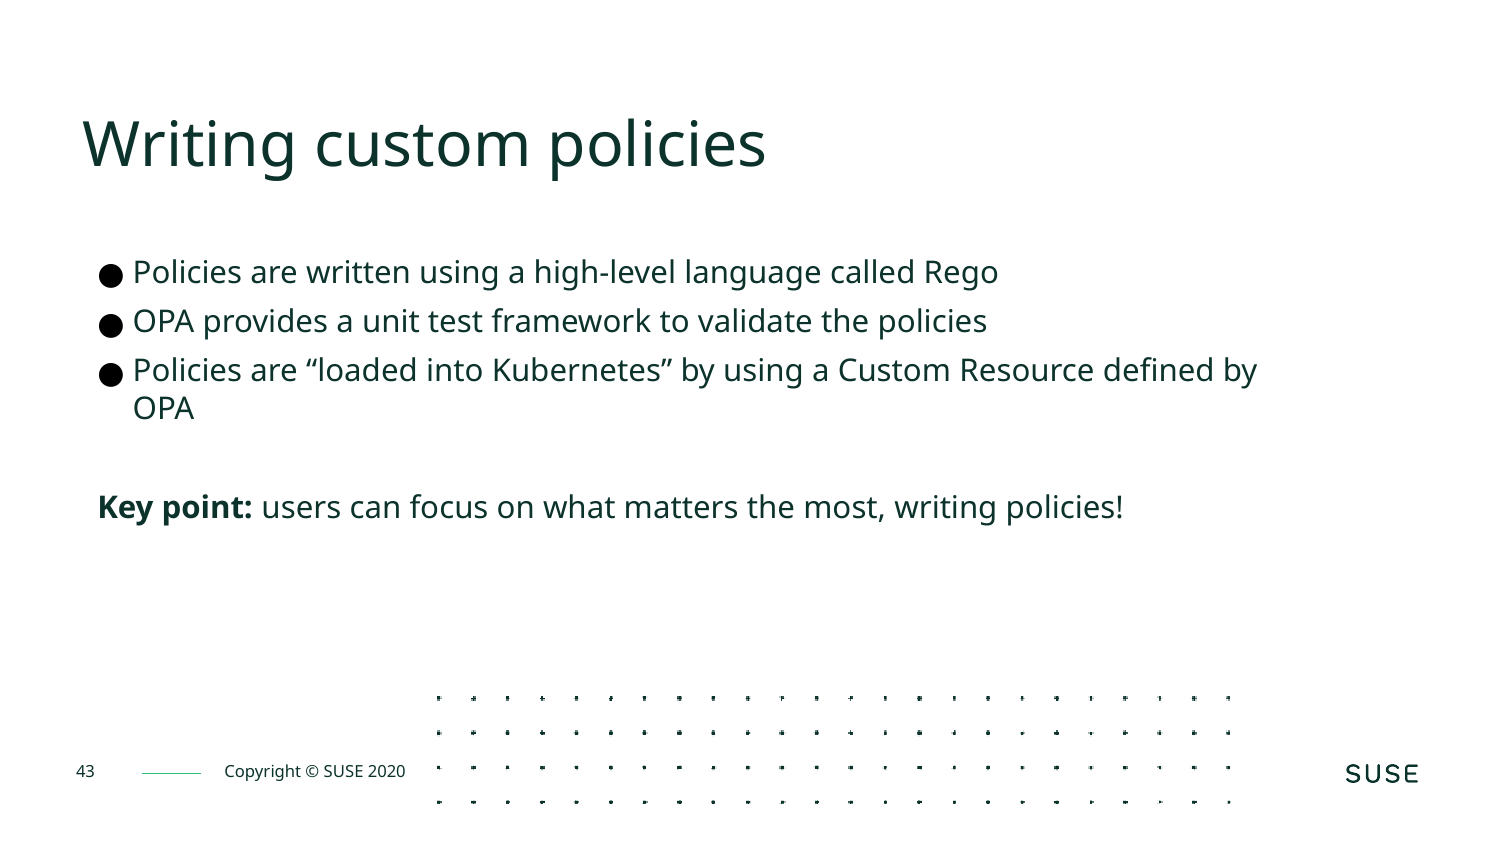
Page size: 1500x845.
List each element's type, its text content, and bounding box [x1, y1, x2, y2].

text_box Writing custom policies [82, 103, 1453, 260]
text_box Policies are written using a high-level language called Rego OPA provides a unit test framework to validate the policies Policies are “loaded into Kubernetes” by using a Custom Resource defined by OPA Key point: users can focus on what matters the most, writing policies! [82, 244, 1299, 695]
picture [1346, 764, 1418, 783]
picture [437, 696, 1255, 815]
